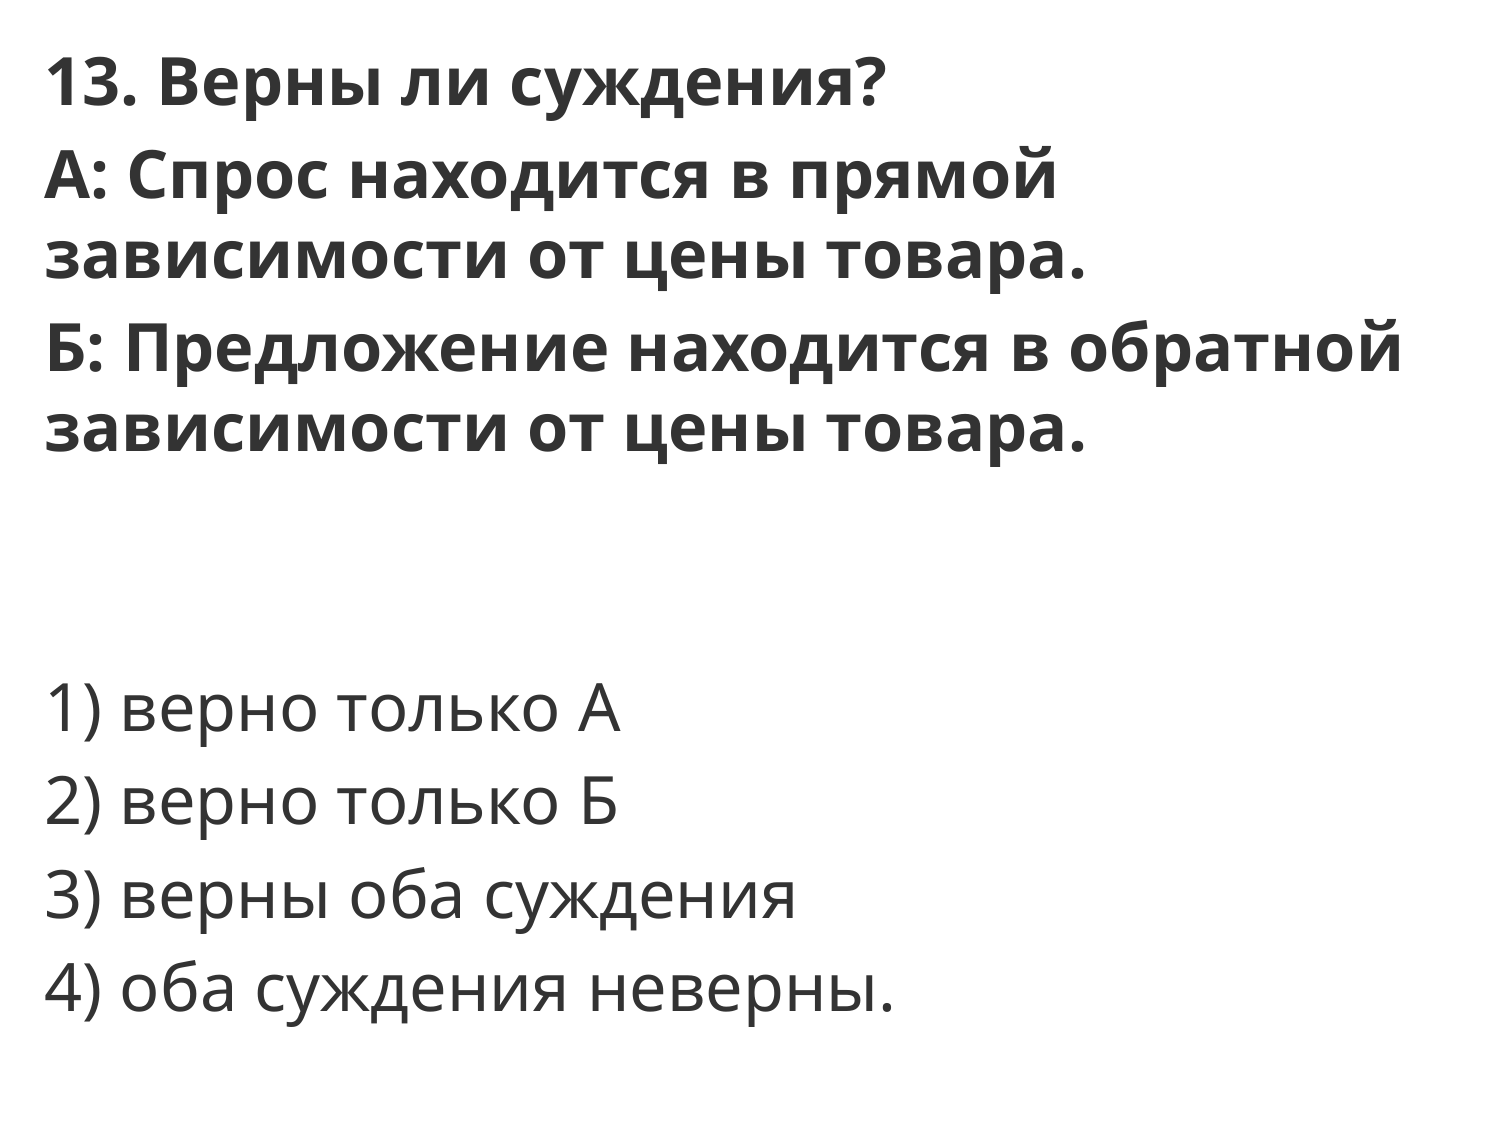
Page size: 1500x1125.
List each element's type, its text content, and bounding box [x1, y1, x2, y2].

list 13. Верны ли суждения? А: Спрос находится в прямой зависимости от цены товара. Б: Предложение находится в обратной зависимости от цены товара. 1) верно только А 2) верно только Б 3) верны оба суждения 4) оба суждения неверны. [29, 30, 1471, 1094]
